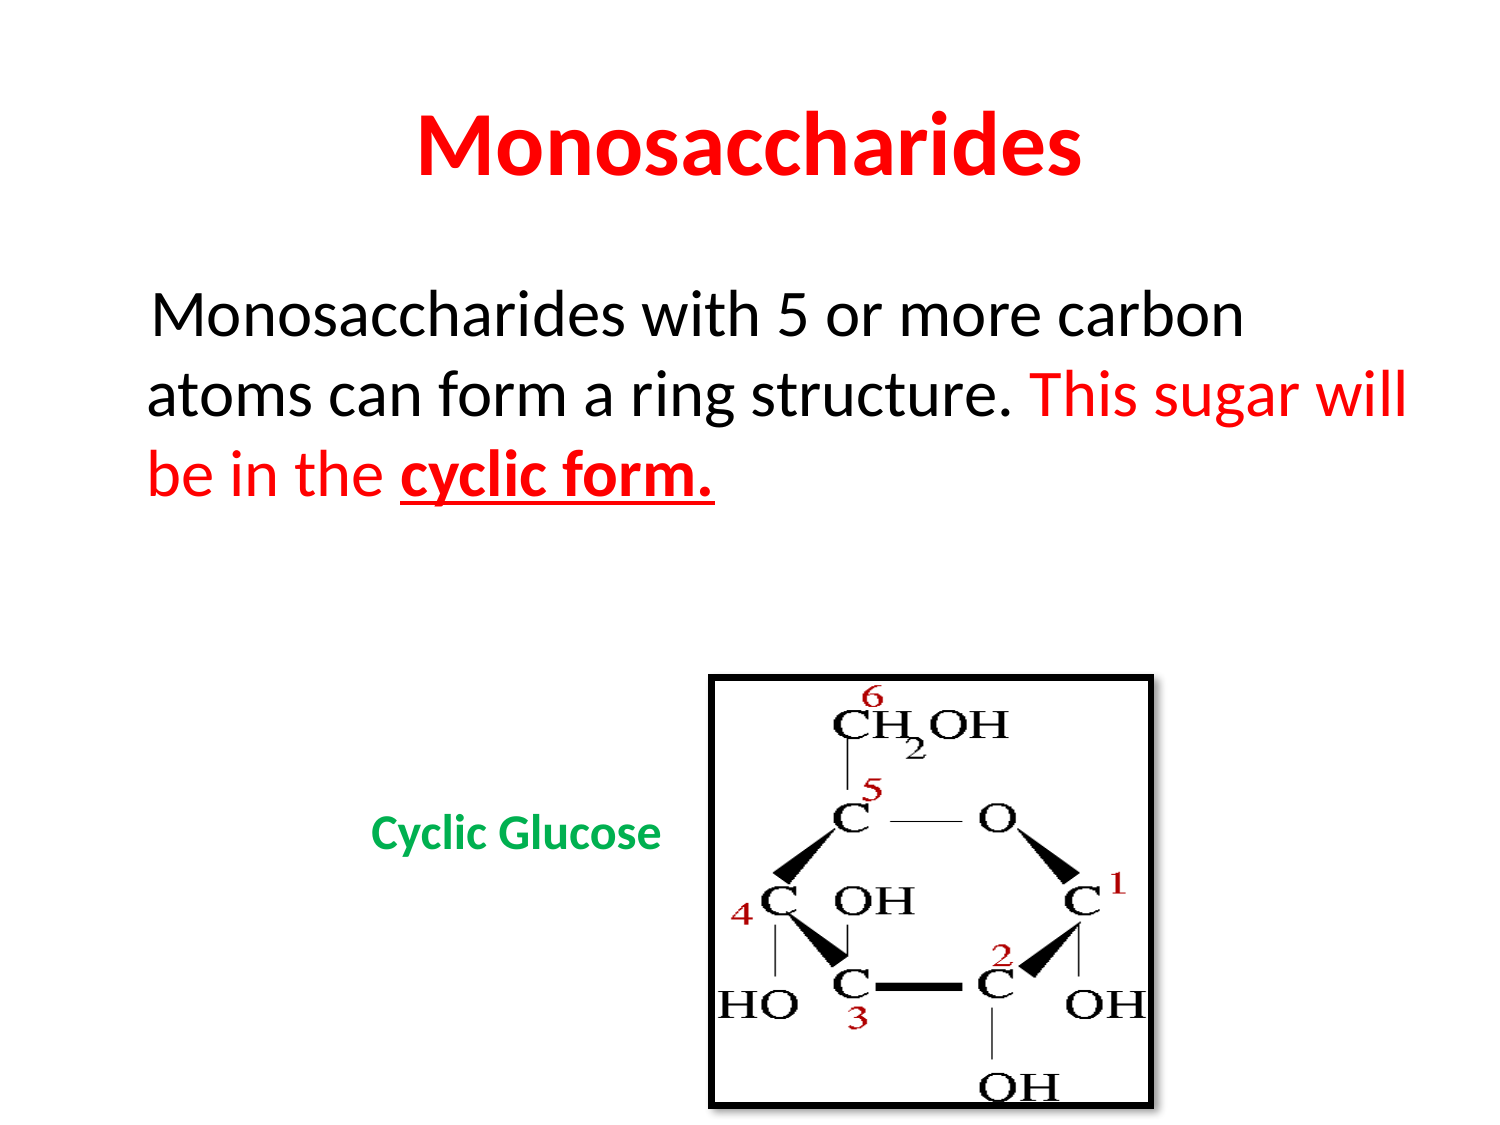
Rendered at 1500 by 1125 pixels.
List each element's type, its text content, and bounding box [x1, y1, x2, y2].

title Monosaccharides [75, 45, 1425, 233]
list Monosaccharides with 5 or more carbon atoms can form a ring structure. This sugar will be in the cyclic form. Cyclic Glucose [75, 262, 1425, 1079]
picture [714, 680, 1149, 1103]
